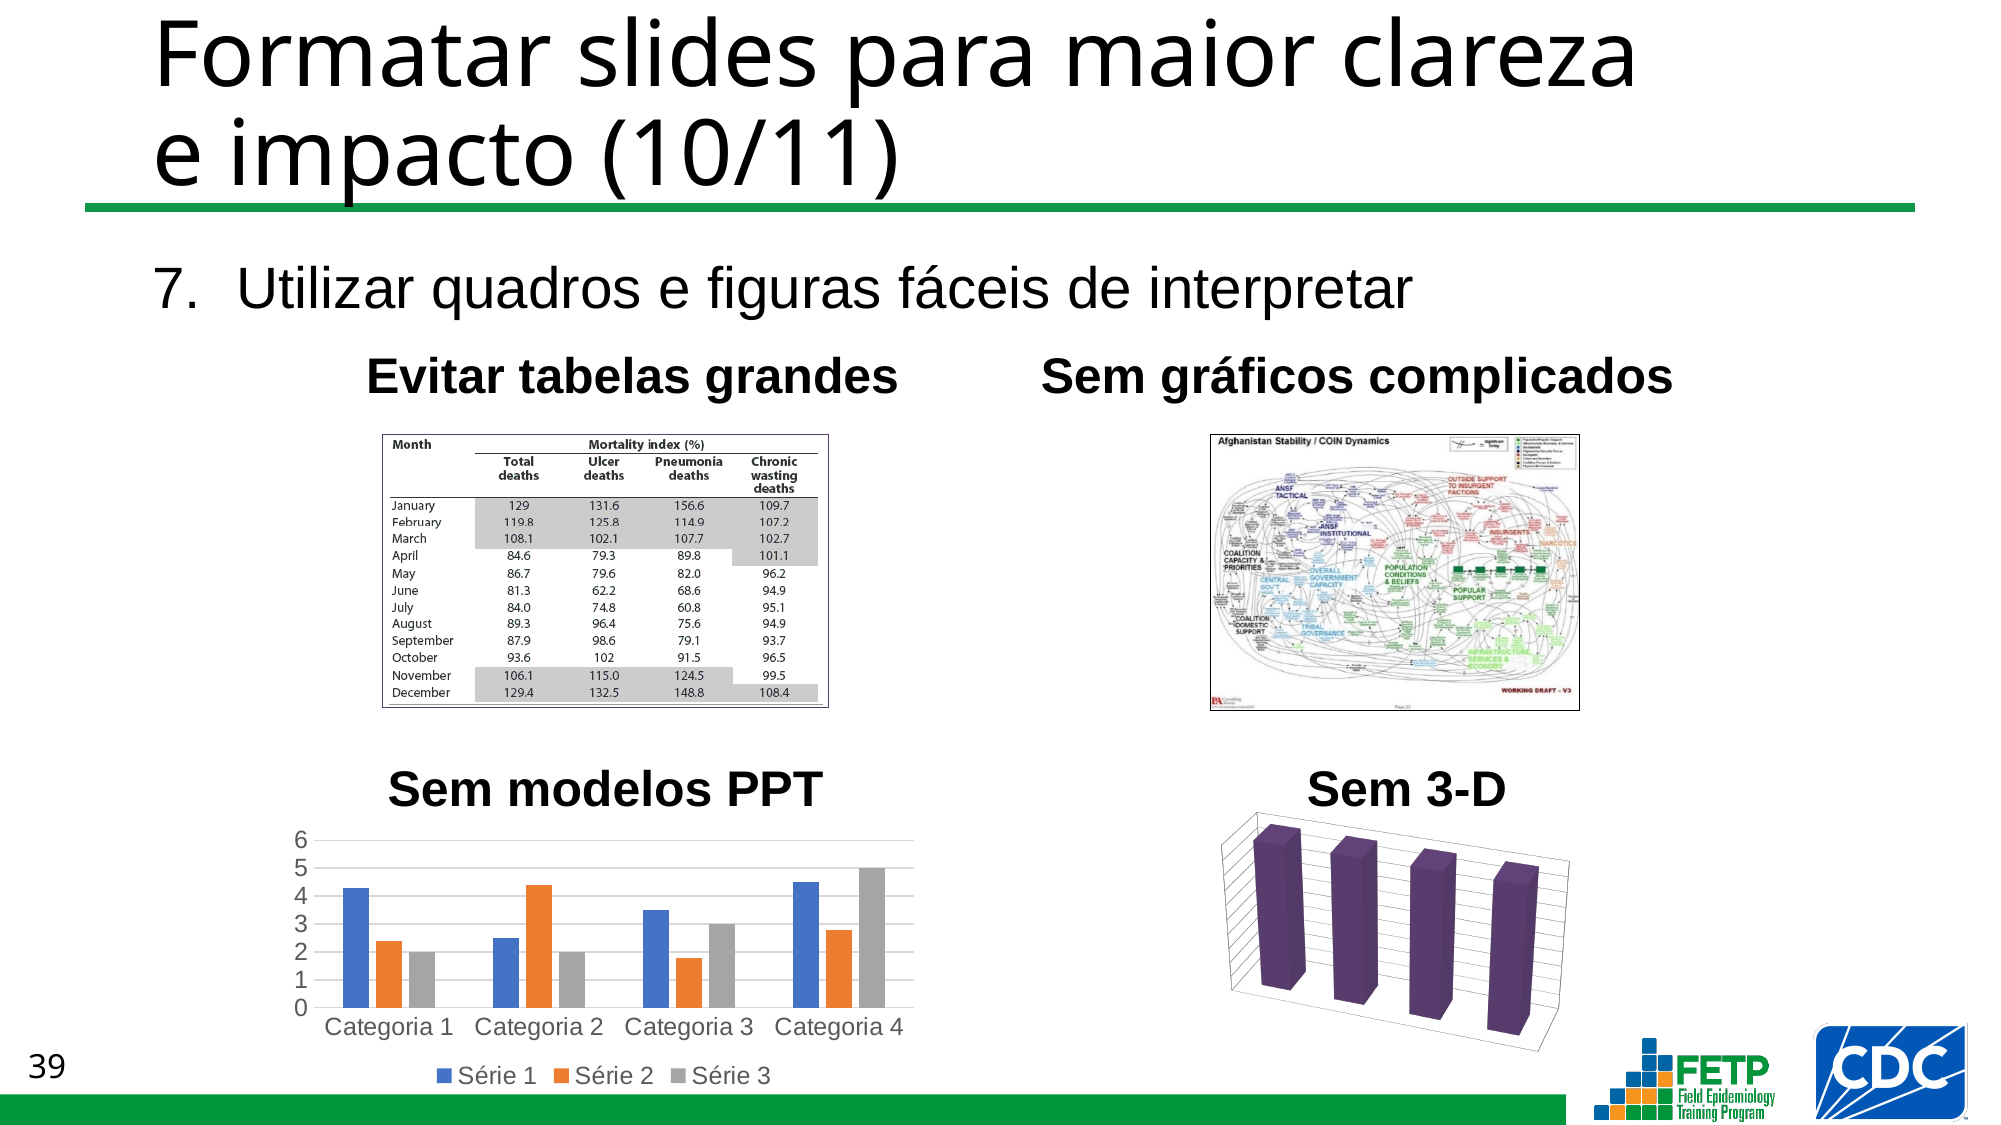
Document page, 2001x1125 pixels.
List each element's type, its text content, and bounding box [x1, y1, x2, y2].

text_box Sem gráficos complicados [1006, 336, 1709, 412]
picture [1813, 1023, 1968, 1122]
picture [1594, 1038, 1775, 1122]
chart [281, 821, 927, 1094]
list Utilizar quadros e figuras fáceis de interpretar [137, 242, 1863, 1004]
picture [382, 434, 829, 708]
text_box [1124, 749, 1689, 1063]
picture [1210, 434, 1580, 711]
title Formatar slides para maior clareza e impacto (10/11) [137, 0, 1863, 207]
text_box Evitar tabelas grandes [281, 336, 985, 412]
text_box Sem modelos PPT [254, 749, 958, 824]
